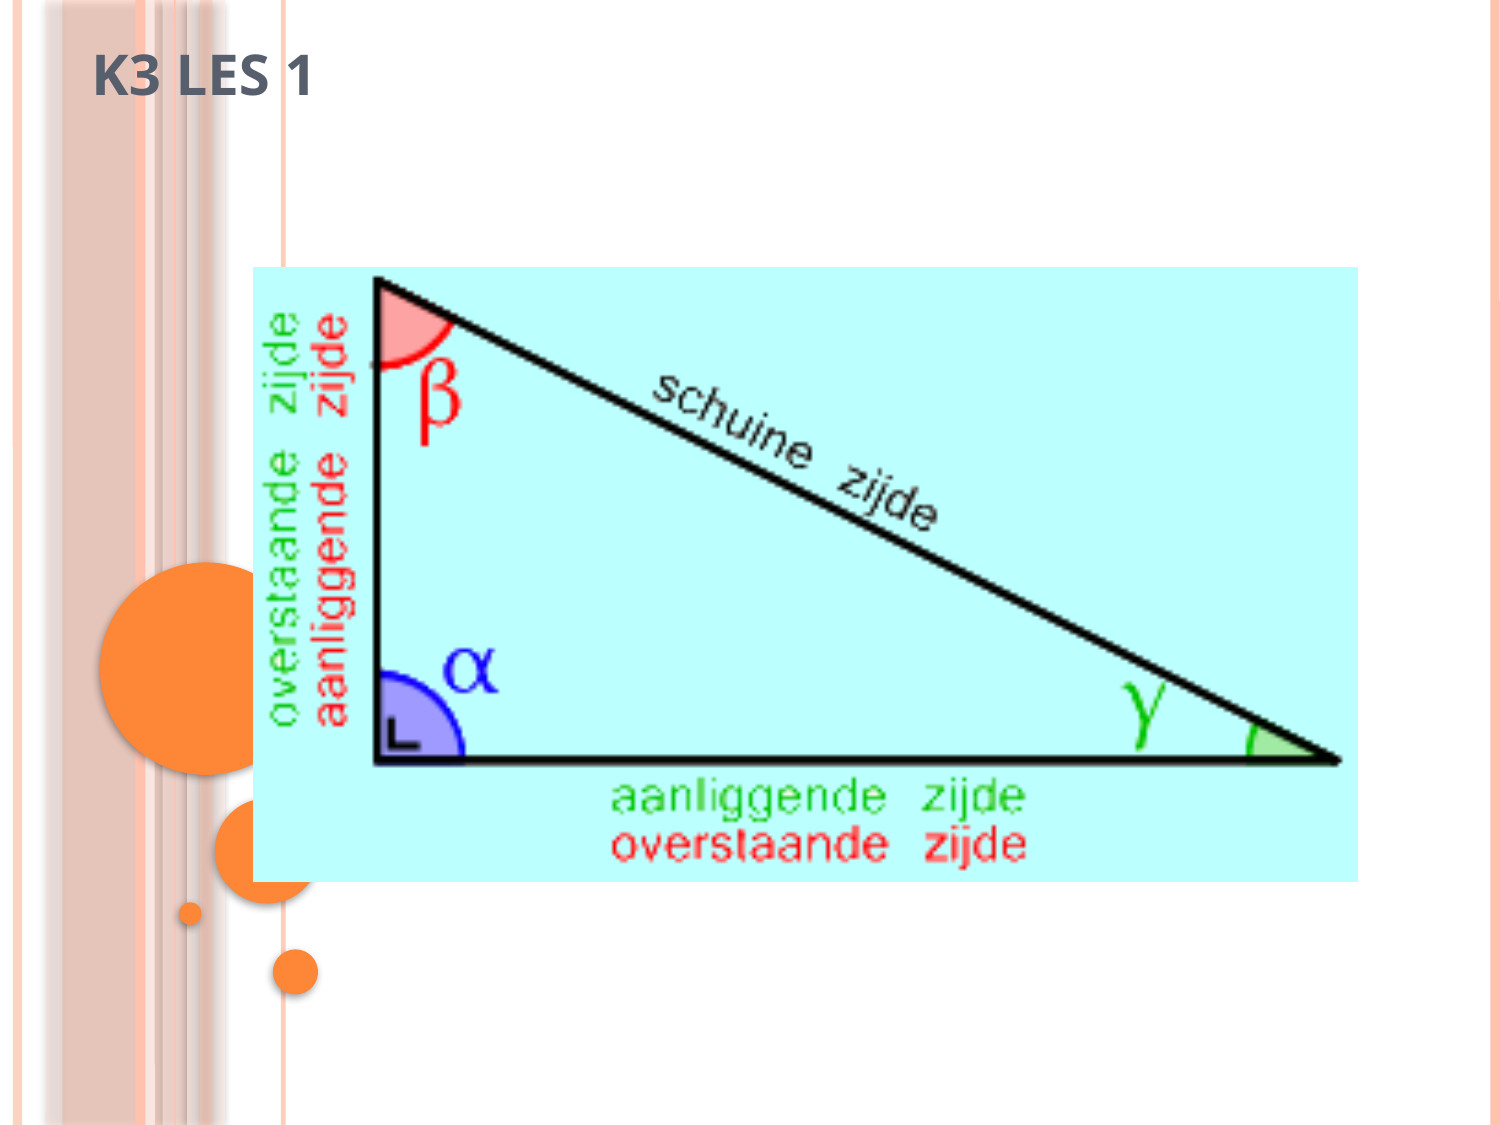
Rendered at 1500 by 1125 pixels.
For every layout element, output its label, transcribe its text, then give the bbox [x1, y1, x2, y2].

picture [253, 266, 1358, 882]
title K3 les 1 [76, 30, 1090, 114]
